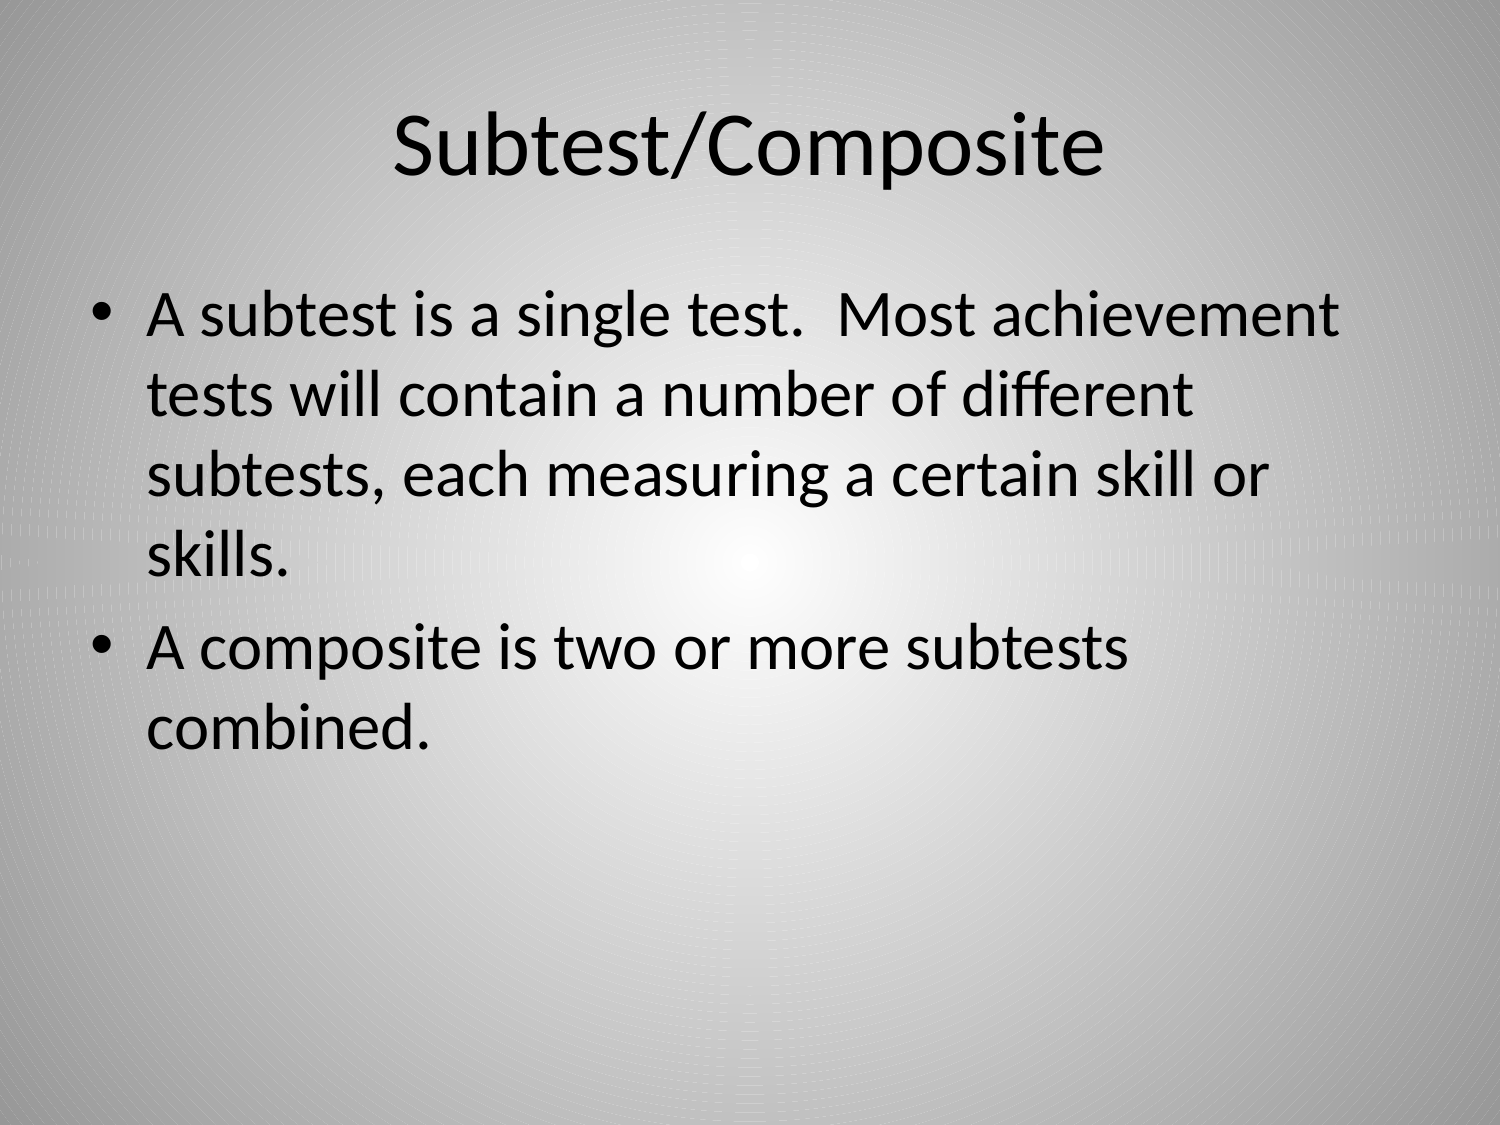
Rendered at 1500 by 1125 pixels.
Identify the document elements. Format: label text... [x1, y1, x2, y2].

list A subtest is a single test. Most achievement tests will contain a number of different subtests, each measuring a certain skill or skills. A composite is two or more subtests combined. [75, 262, 1425, 1005]
title Subtest/Composite [75, 45, 1425, 233]
